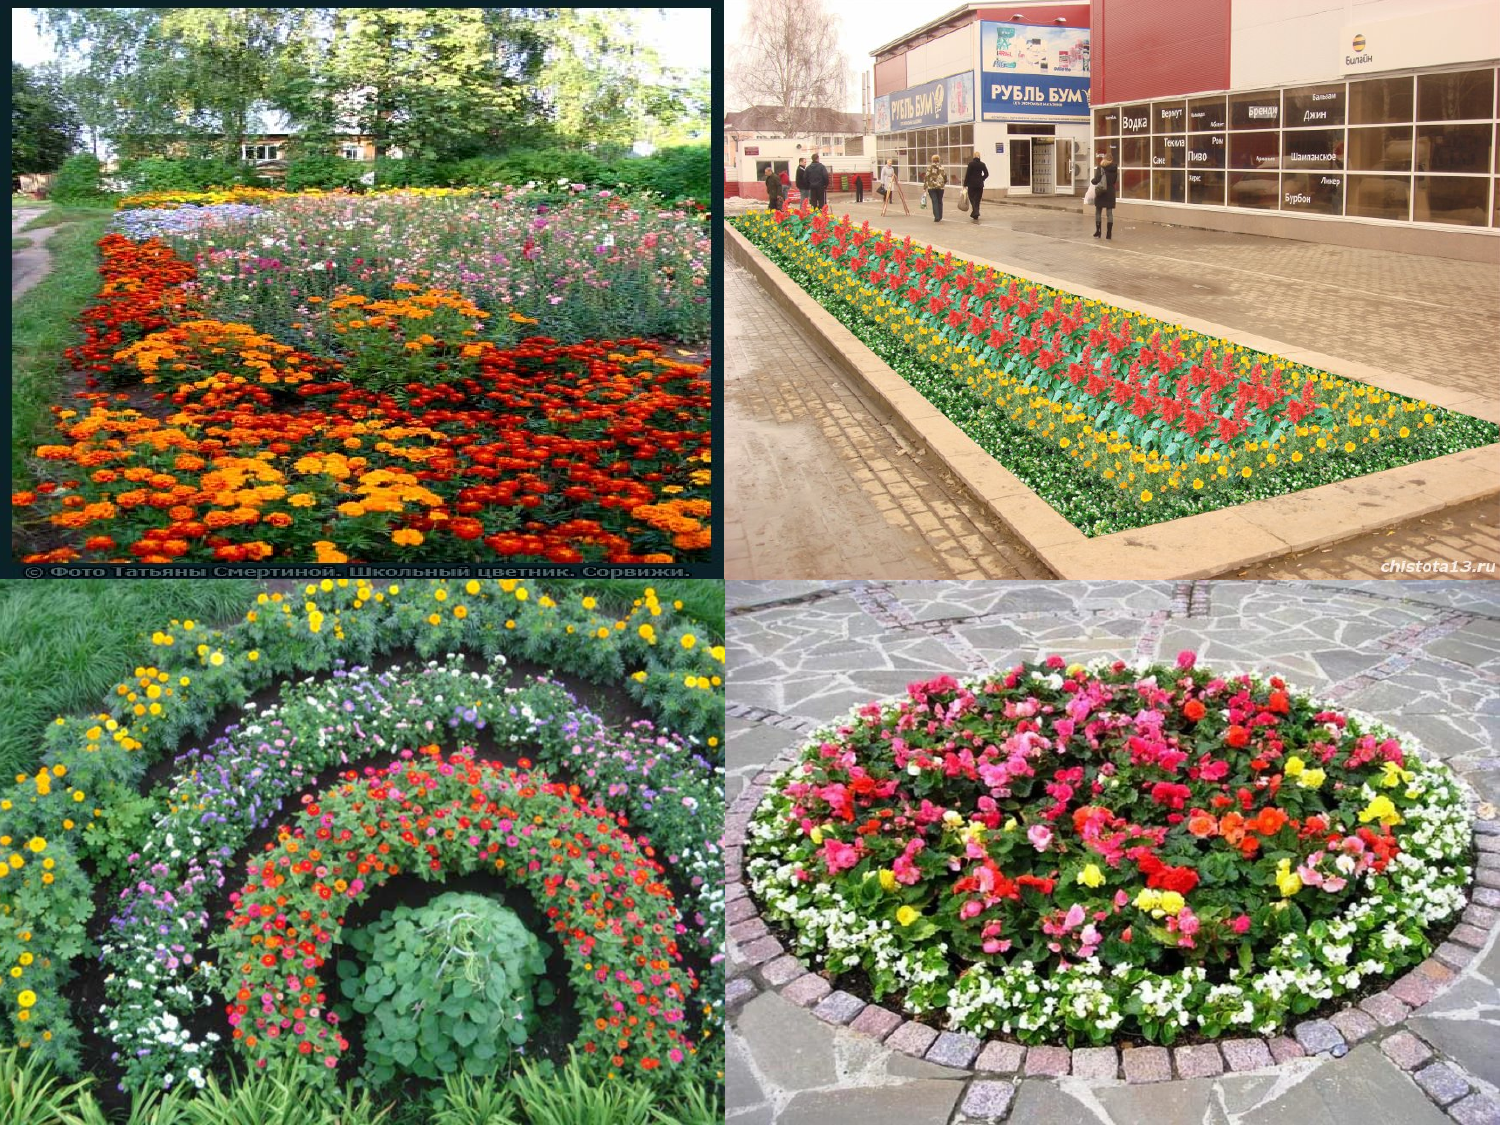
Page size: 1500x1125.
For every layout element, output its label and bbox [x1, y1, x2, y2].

picture [0, 0, 1500, 1125]
list [0, 0, 721, 577]
